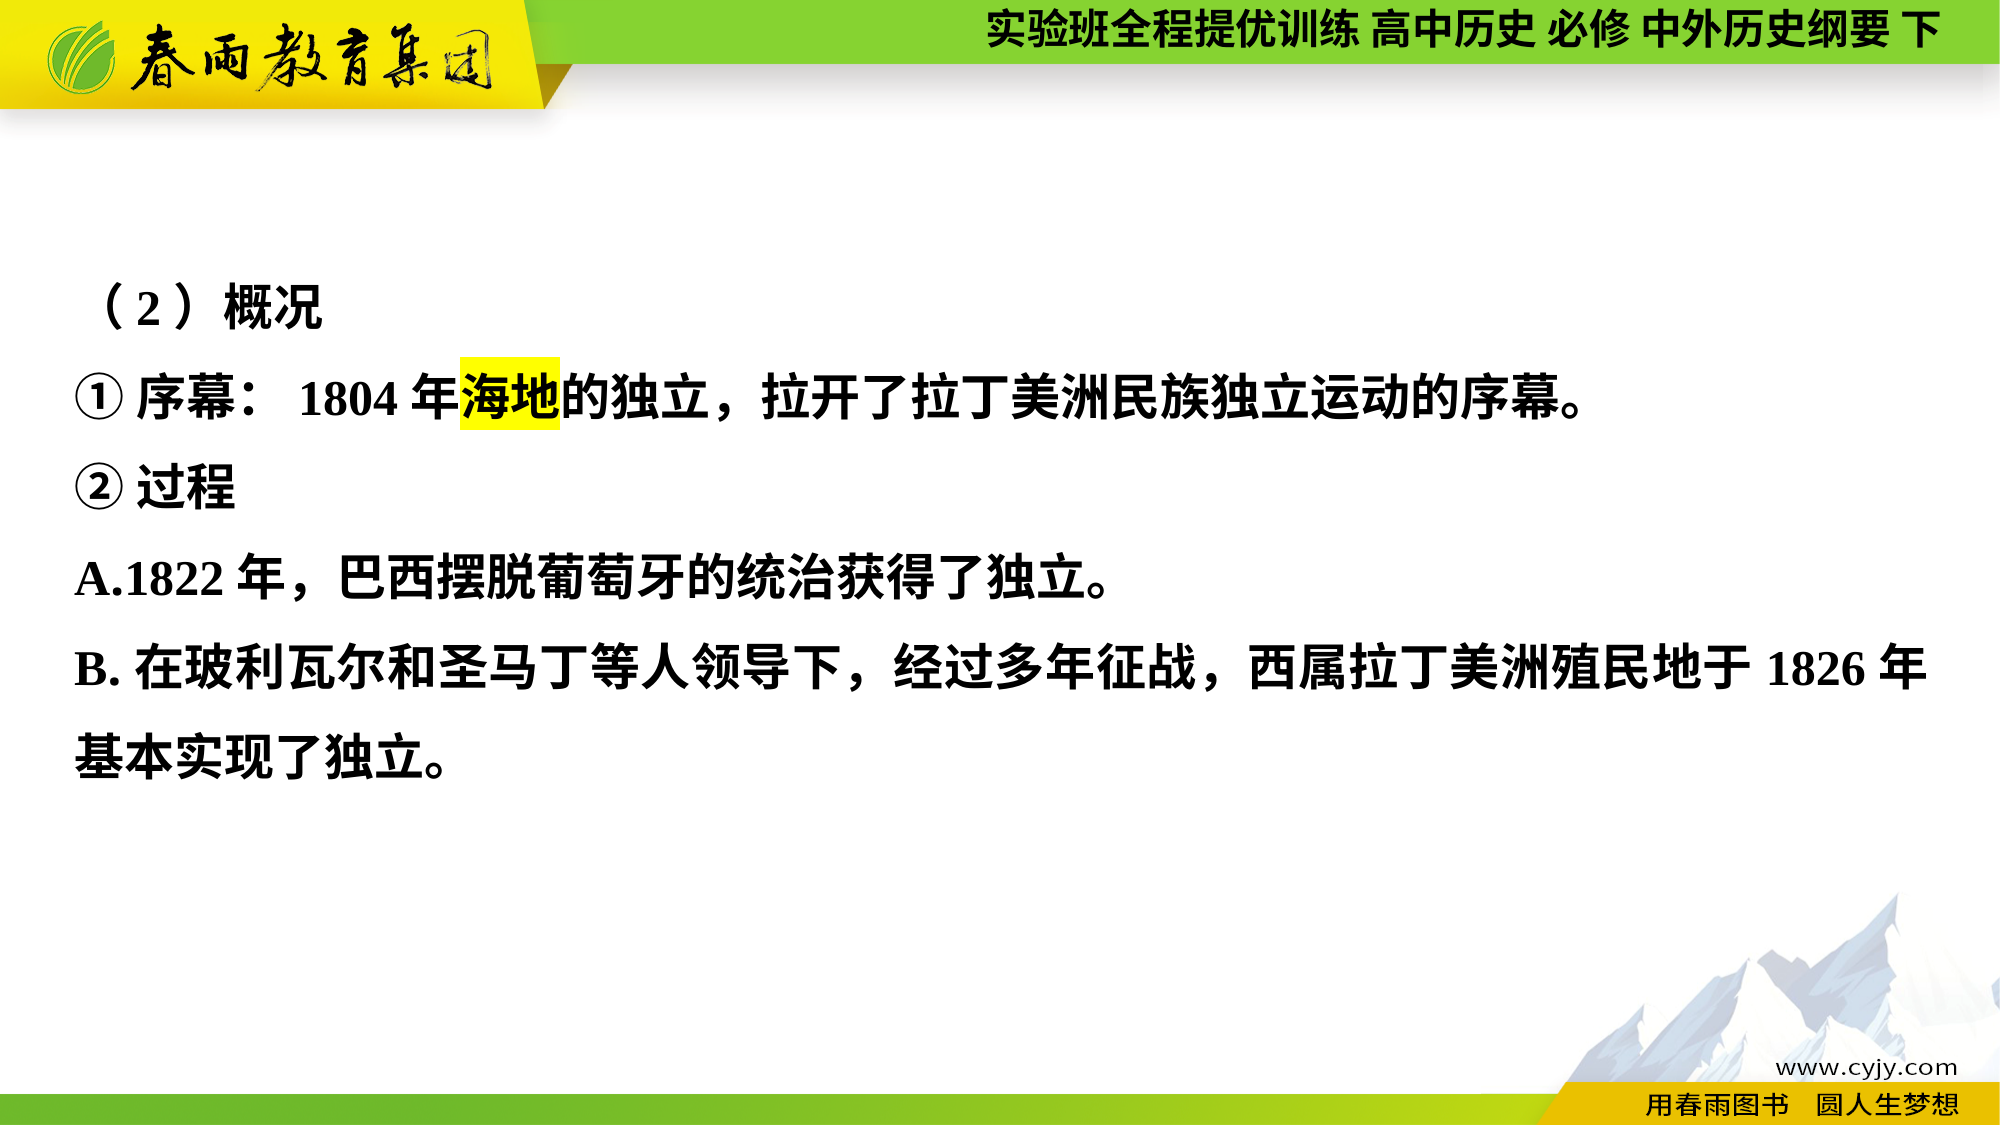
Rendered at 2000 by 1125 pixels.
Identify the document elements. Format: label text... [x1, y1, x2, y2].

picture [0, 0, 2000, 1125]
list （2）概况 ①序幕：1804年海地的独立，拉开了拉丁美洲民族独立运动的序幕。 ②过程 A.1822年，巴西摆脱葡萄牙的统治获得了独立。 B.在玻利瓦尔和圣马丁等人领导下，经过多年征战，西属拉丁美洲殖民地于1826年基本实现了独立。 [59, 237, 1944, 787]
